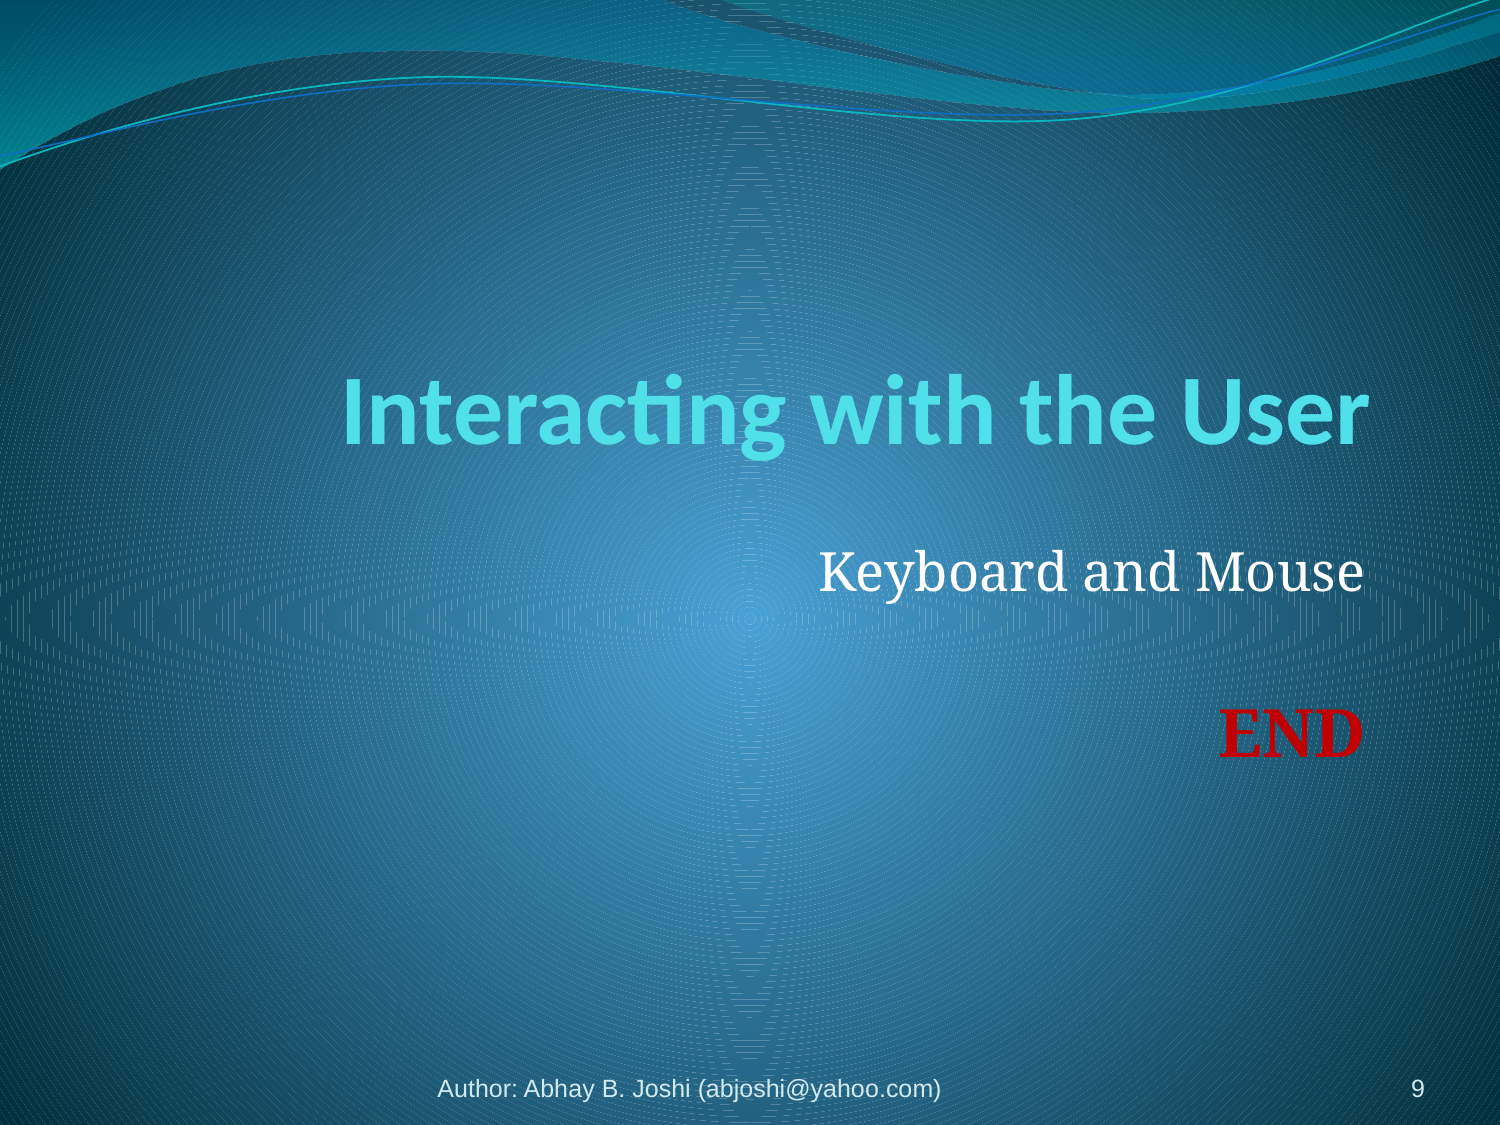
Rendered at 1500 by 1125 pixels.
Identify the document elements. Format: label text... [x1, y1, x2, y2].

subtitle Keyboard and Mouse END [87, 529, 1376, 818]
title Interacting with the User [87, 224, 1376, 525]
footer Author: Abhay B. Joshi (abjoshi@yahoo.com) [437, 1042, 988, 1103]
slide_number 9 [1299, 1042, 1425, 1103]
